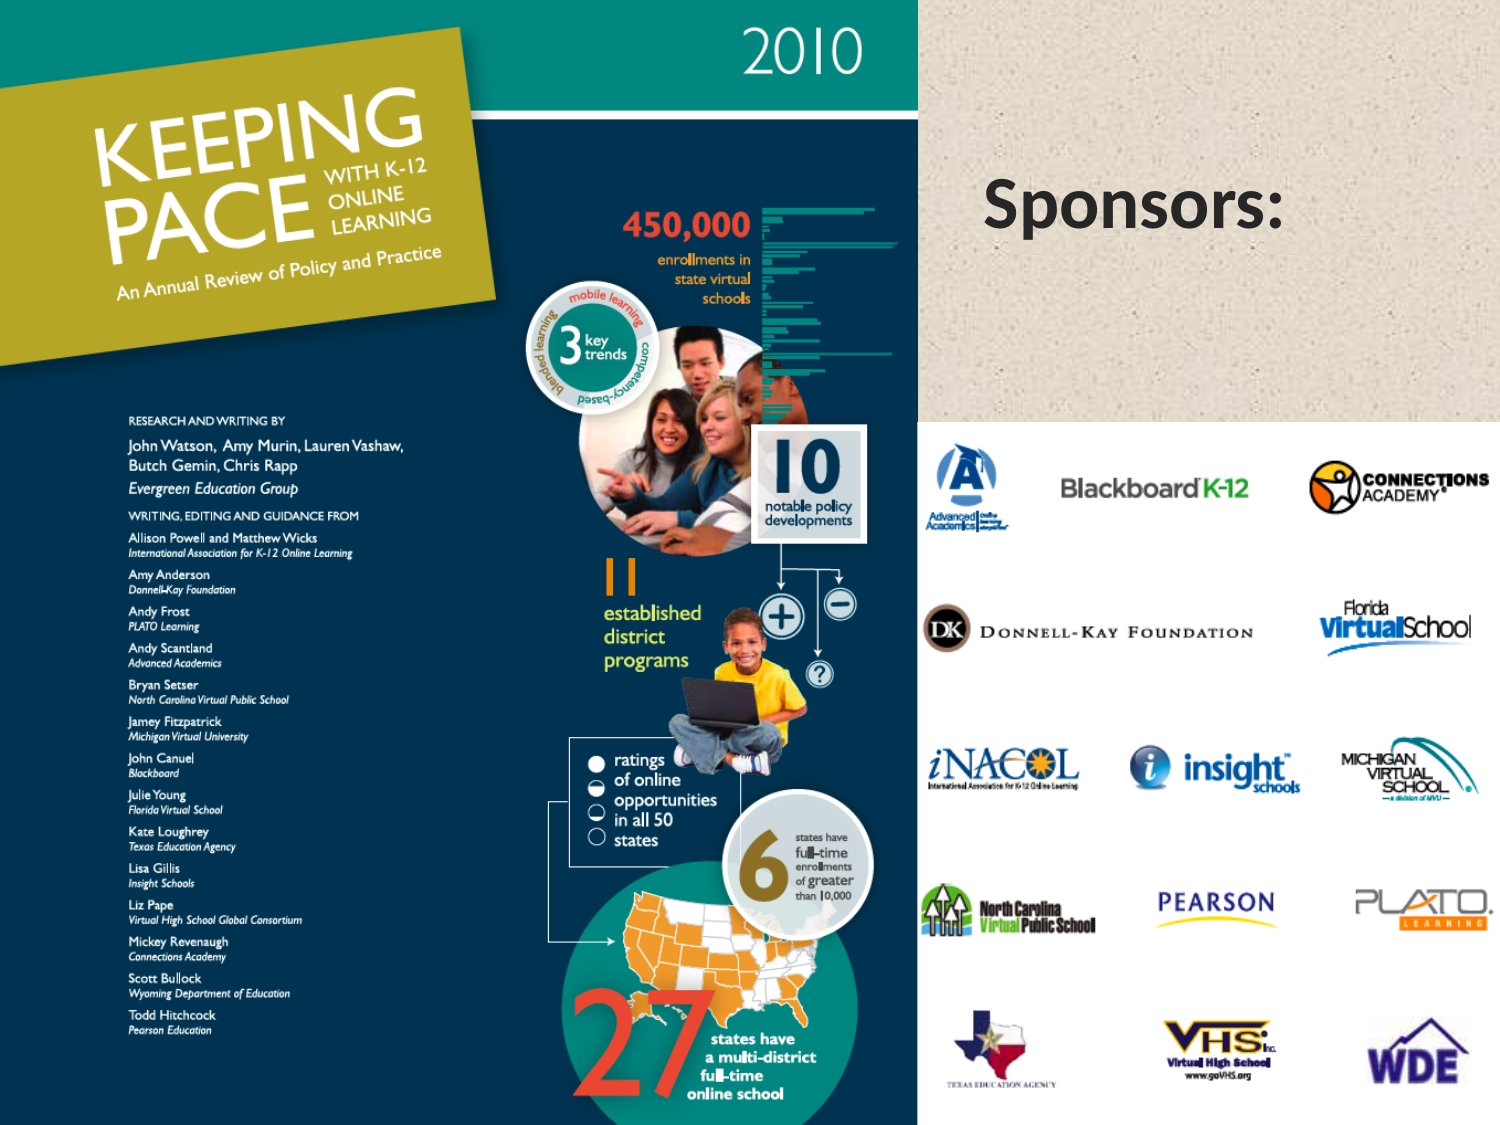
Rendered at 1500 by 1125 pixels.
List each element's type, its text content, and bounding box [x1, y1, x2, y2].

text_box Sponsors: [968, 145, 1302, 251]
picture [0, 0, 1500, 1125]
